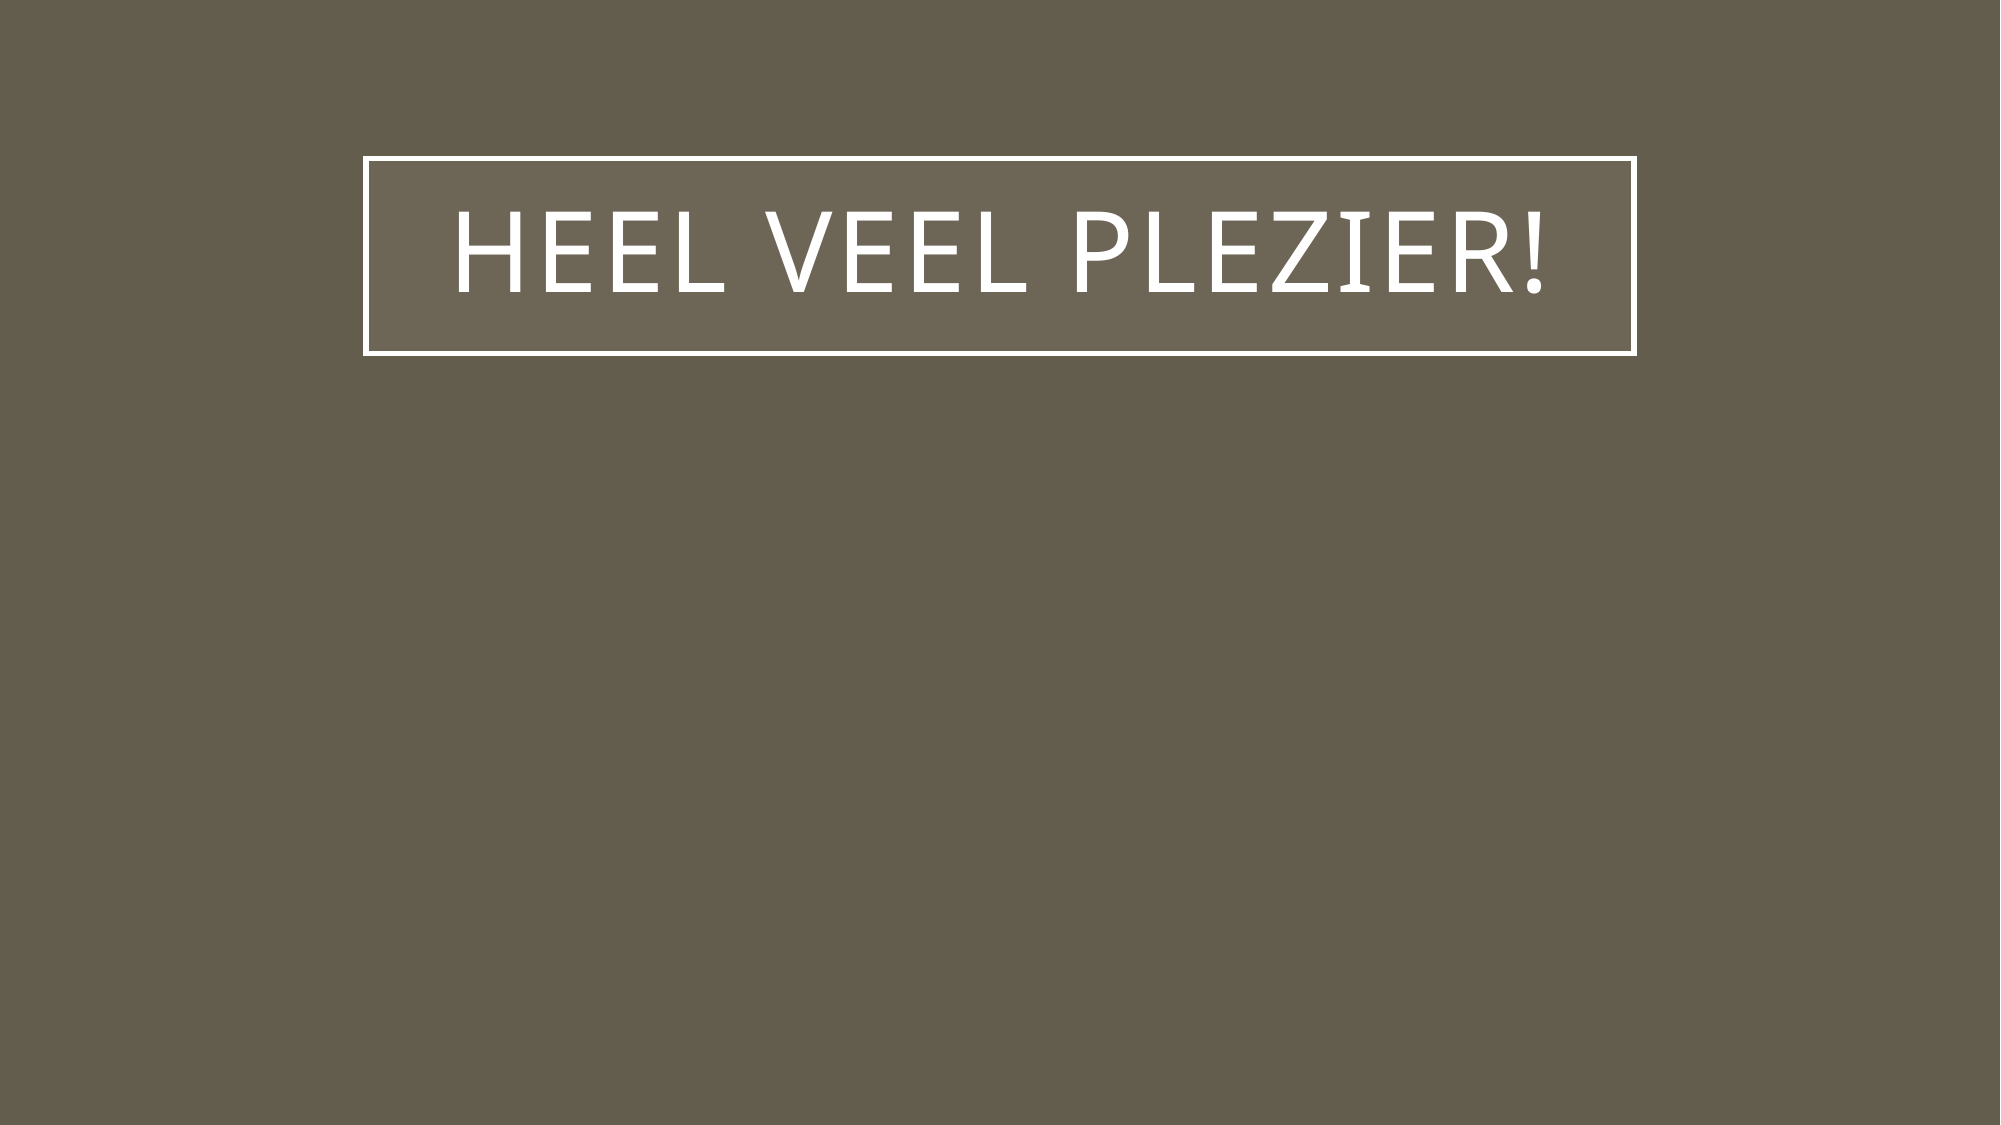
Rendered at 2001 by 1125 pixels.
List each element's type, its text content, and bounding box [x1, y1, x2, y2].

title HEEL VEEL PLEZIER! [363, 156, 1637, 356]
